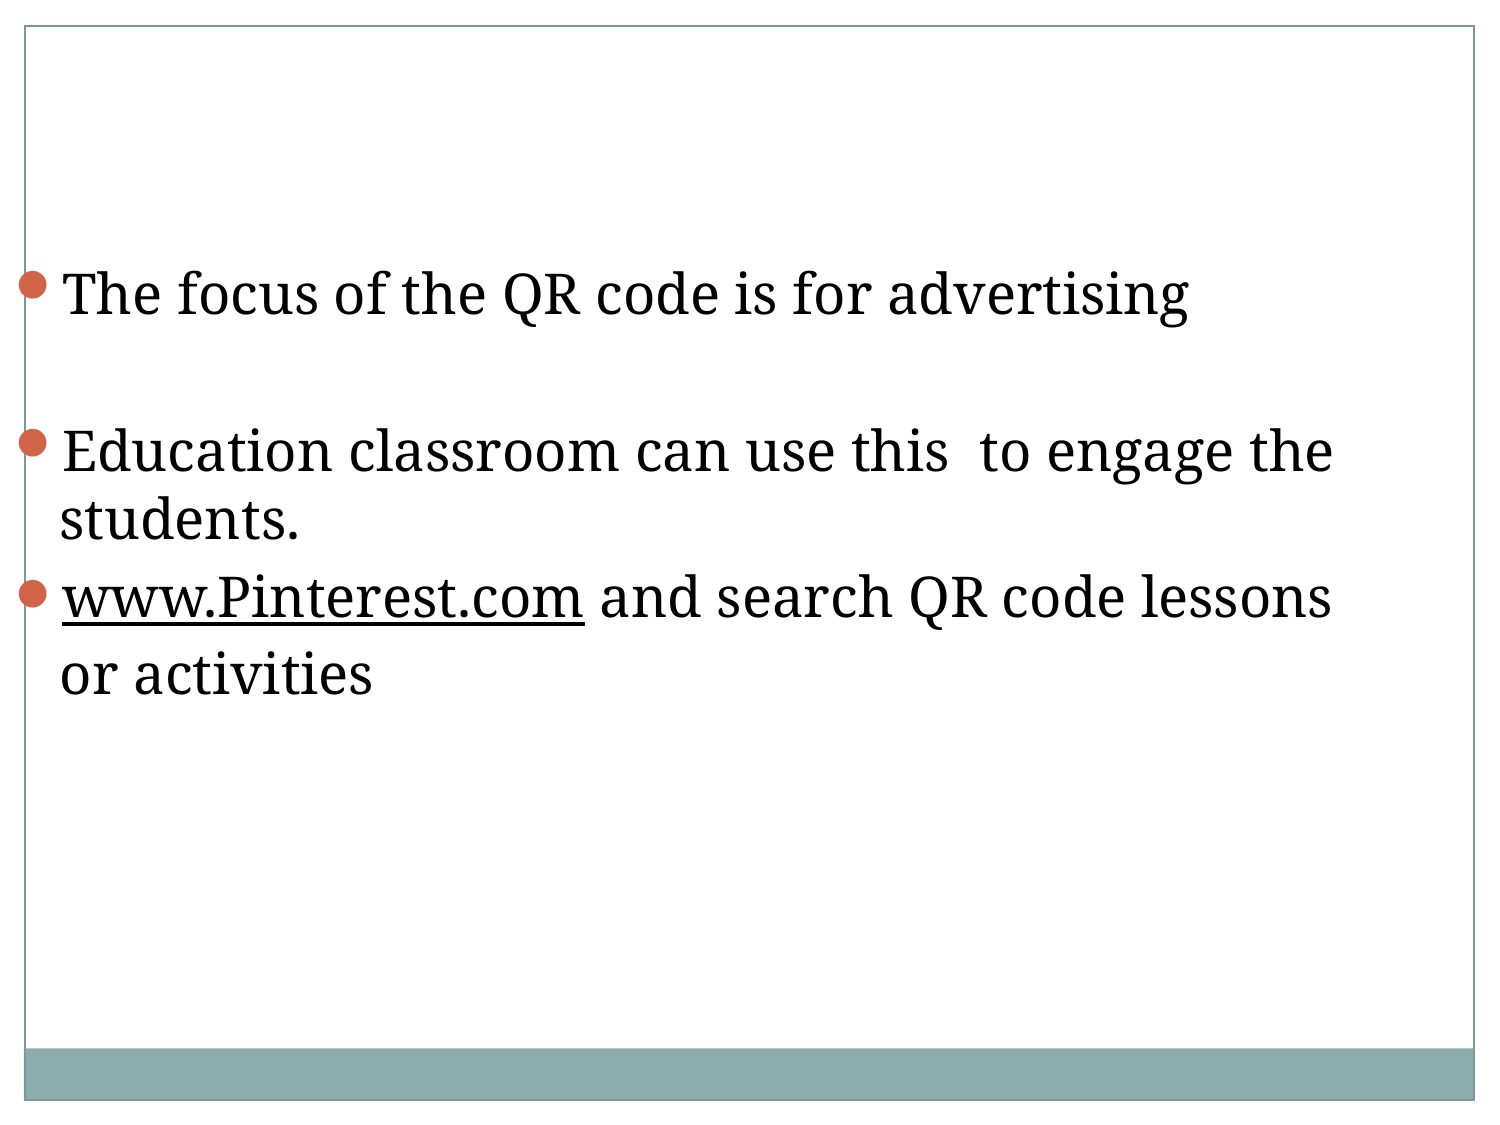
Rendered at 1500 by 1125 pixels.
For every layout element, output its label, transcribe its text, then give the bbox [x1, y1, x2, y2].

list The focus of the QR code is for advertising Education classroom can use this to engage the students. www.Pinterest.com and search QR code lessons or activities [0, 250, 1396, 1001]
